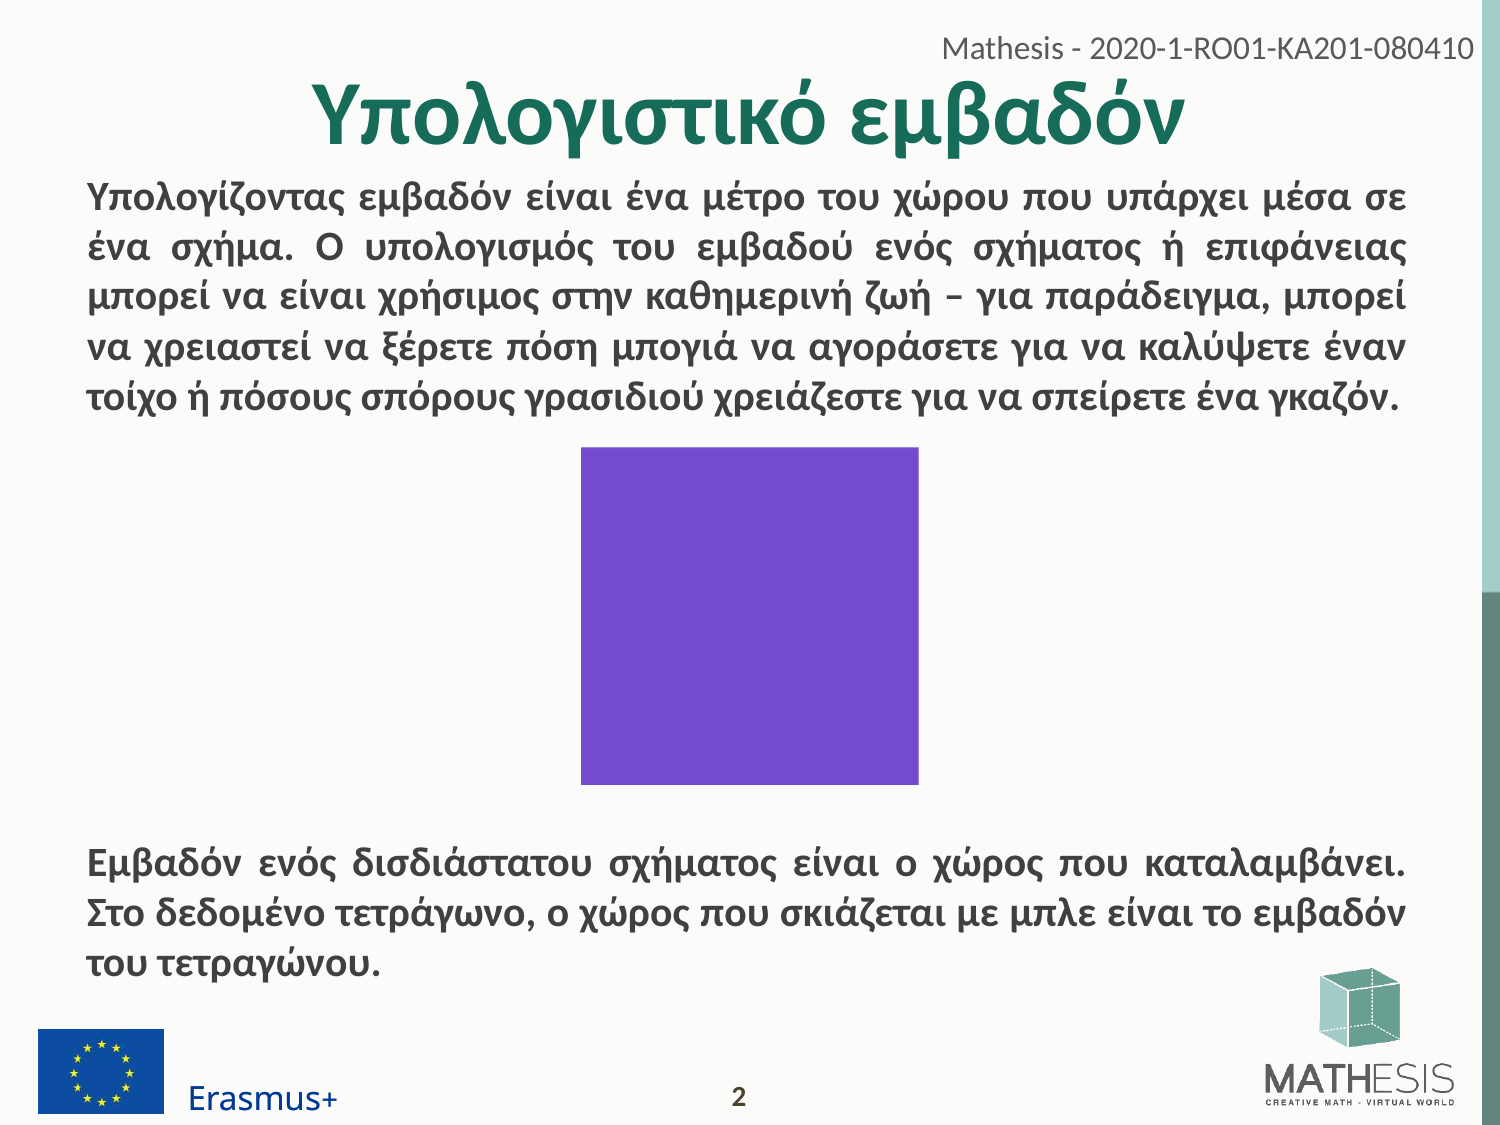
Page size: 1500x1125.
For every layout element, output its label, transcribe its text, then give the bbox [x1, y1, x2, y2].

picture [38, 1029, 164, 1114]
list Υπολογίζοντας εμβαδόν είναι ένα μέτρο του χώρου που υπάρχει μέσα σε ένα σχήμα. Ο υπολογισμός του εμβαδού ενός σχήματος ή επιφάνειας μπορεί να είναι χρήσιμος στην καθημερινή ζωή – για παράδειγμα, μπορεί να χρειαστεί να ξέρετε πόση μπογιά να αγοράσετε για να καλύψετε έναν τοίχο ή πόσους σπόρους γρασιδιού χρειάζεστε για να σπείρετε ένα γκαζόν. Εμβαδόν ενός δισδιάστατου σχήματος είναι ο χώρος που καταλαμβάνει. Στο δεδομένο τετράγωνο, ο χώρος που σκιάζεται με μπλε είναι το εμβαδόν του τετραγώνου. [72, 160, 1423, 1071]
picture [580, 445, 920, 786]
title Υπολογιστικό εμβαδόν [75, 45, 1425, 233]
